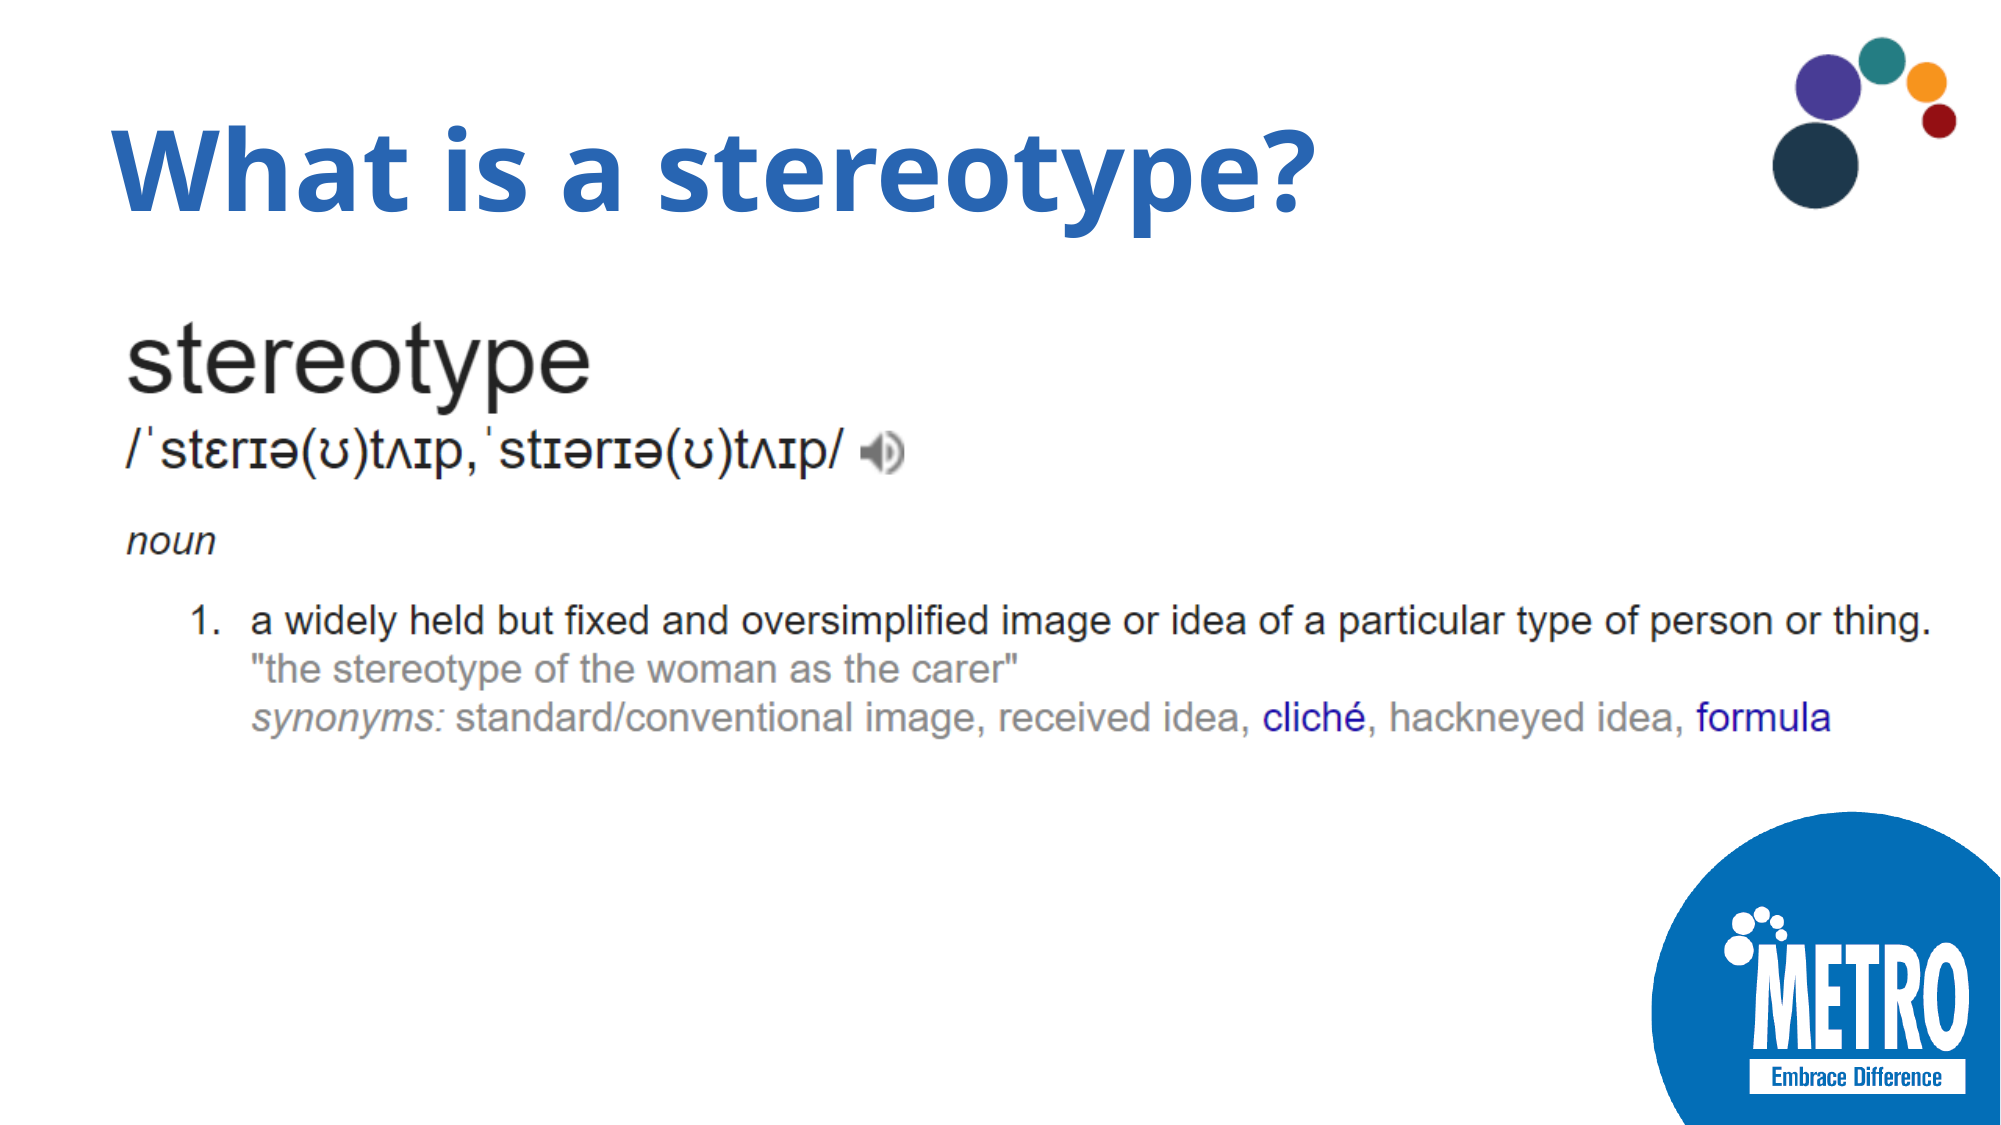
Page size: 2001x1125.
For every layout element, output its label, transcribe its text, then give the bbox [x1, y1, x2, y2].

picture [1759, 31, 1964, 215]
picture [1651, 811, 2001, 1125]
picture [96, 309, 1971, 746]
title What is a stereotype? [96, 66, 1658, 284]
